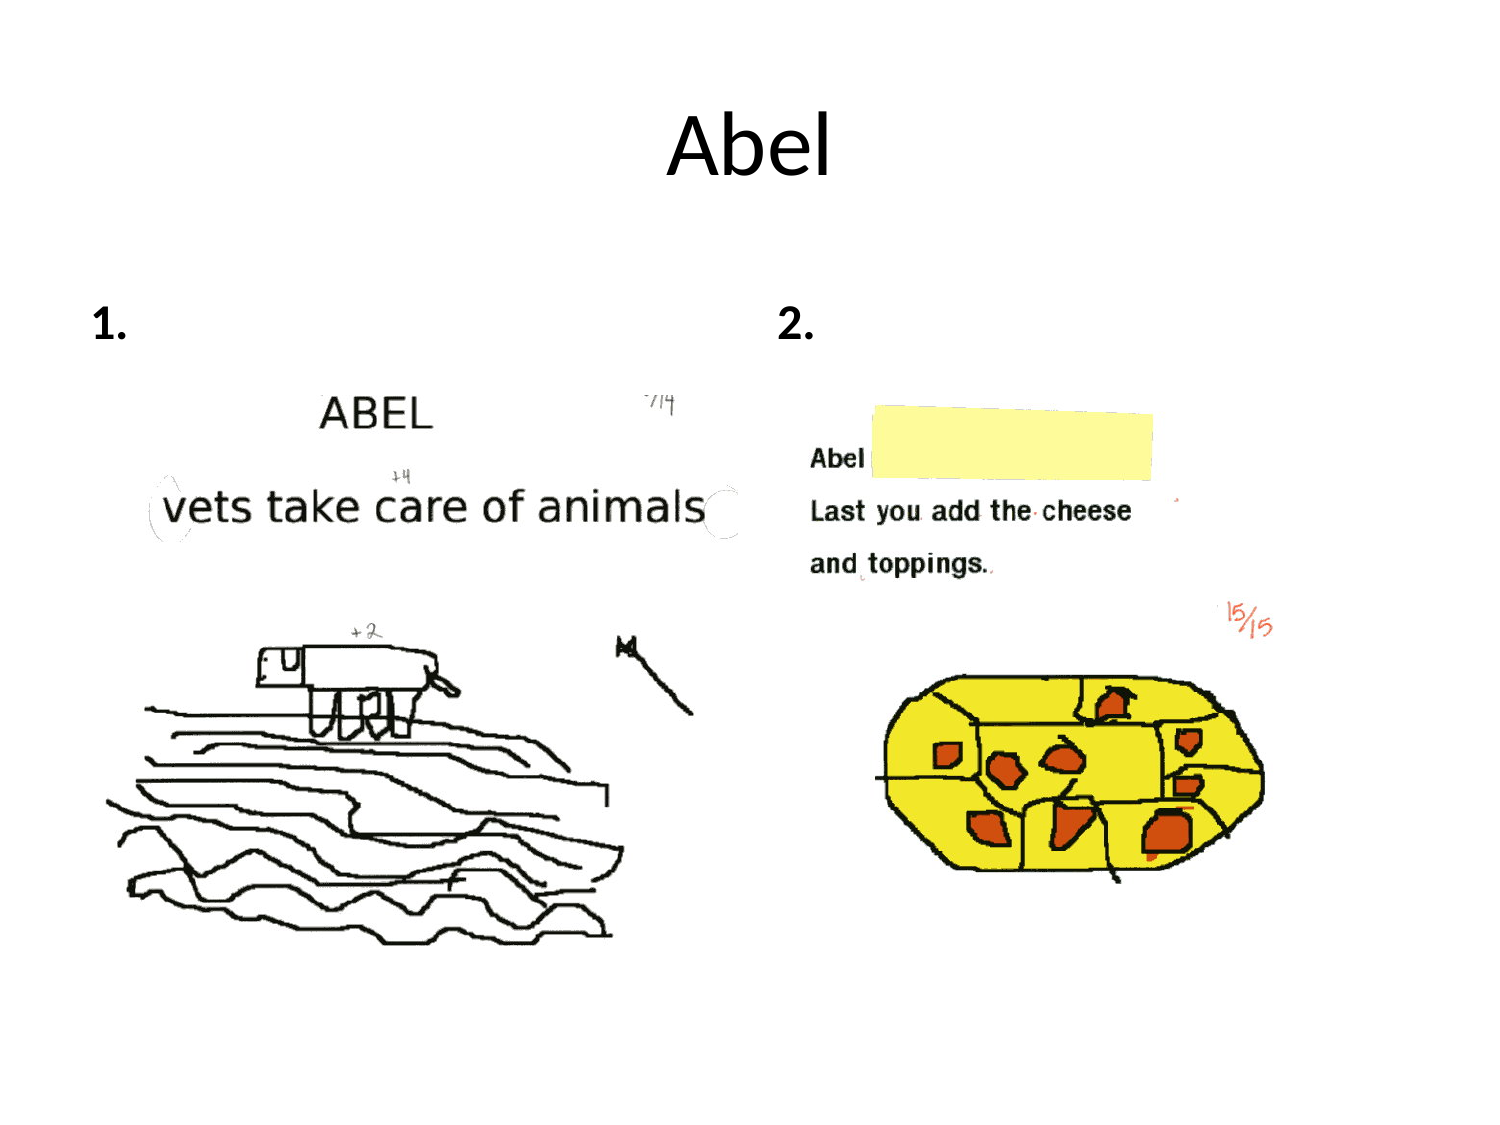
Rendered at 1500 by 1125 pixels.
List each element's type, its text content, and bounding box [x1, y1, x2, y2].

title Abel [75, 45, 1425, 233]
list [74, 395, 738, 966]
list 1. [75, 251, 738, 357]
list 2. [761, 251, 1425, 357]
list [761, 395, 1426, 967]
